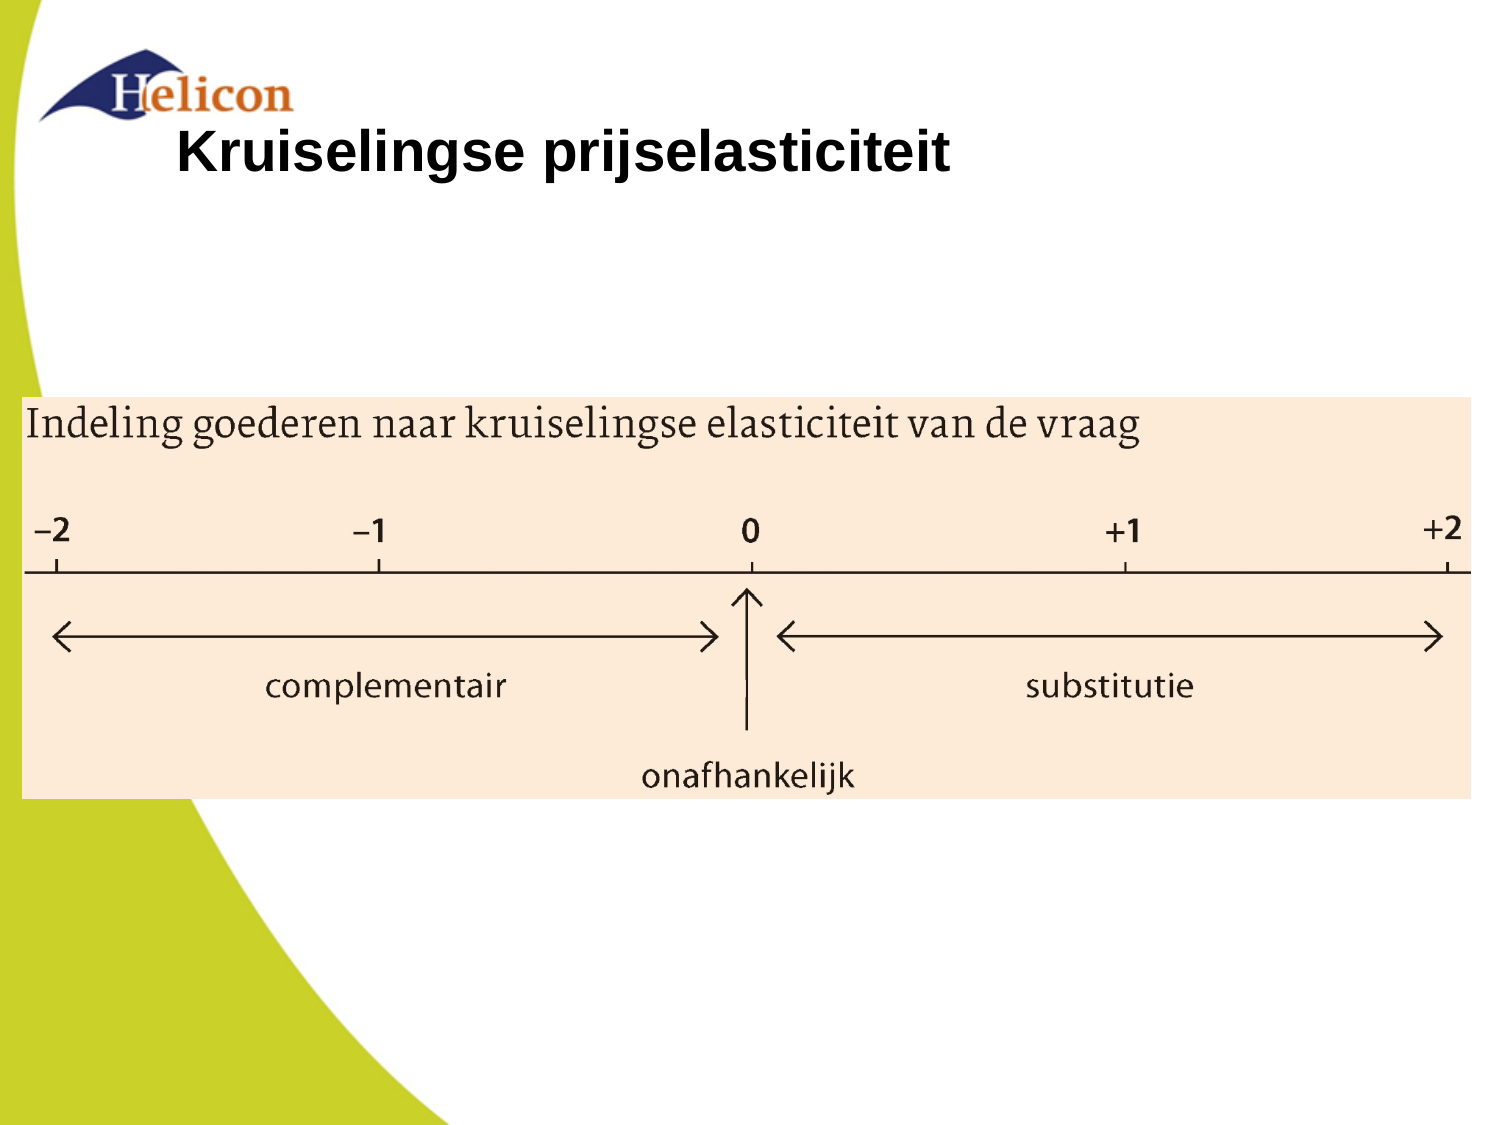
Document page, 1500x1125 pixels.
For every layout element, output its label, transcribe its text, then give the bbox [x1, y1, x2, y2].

title Kruiselingse prijselasticiteit [161, 54, 1500, 243]
picture [0, 0, 1500, 1125]
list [22, 396, 1471, 799]
